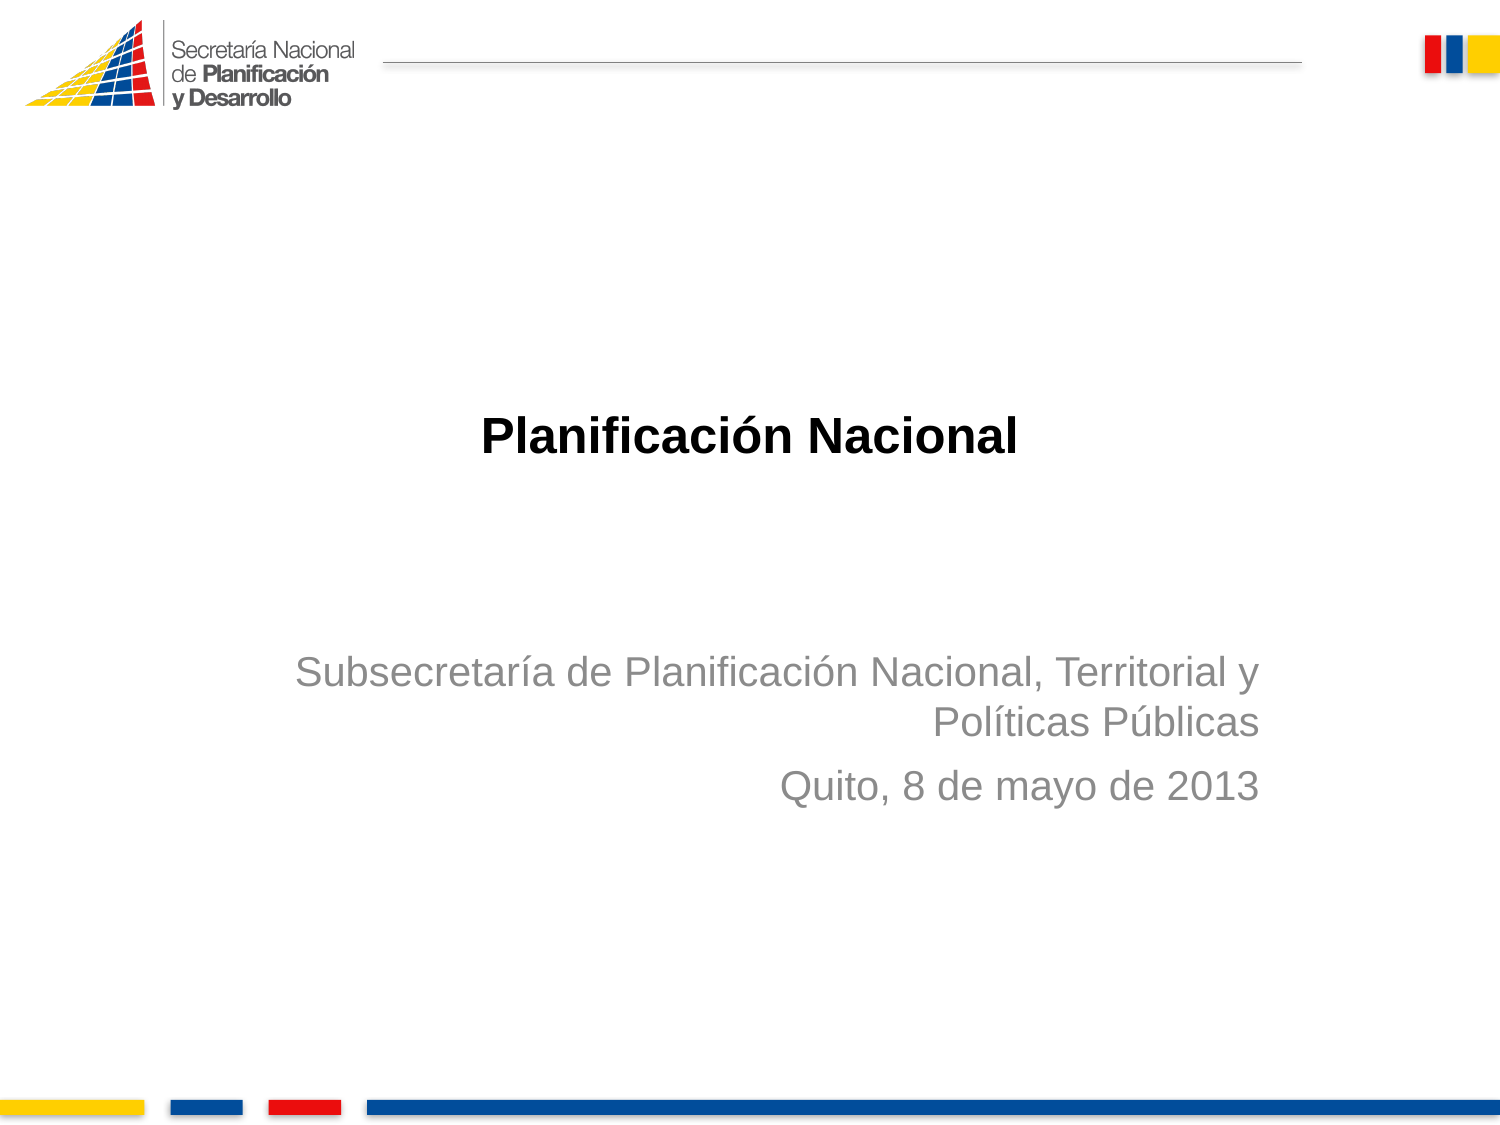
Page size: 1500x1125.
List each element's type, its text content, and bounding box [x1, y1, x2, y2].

title Planificación Nacional [112, 394, 1388, 523]
subtitle Subsecretaría de Planificación Nacional, Territorial y Políticas Públicas Quito, 8 de mayo de 2013 [224, 637, 1276, 856]
picture [25, 20, 354, 110]
